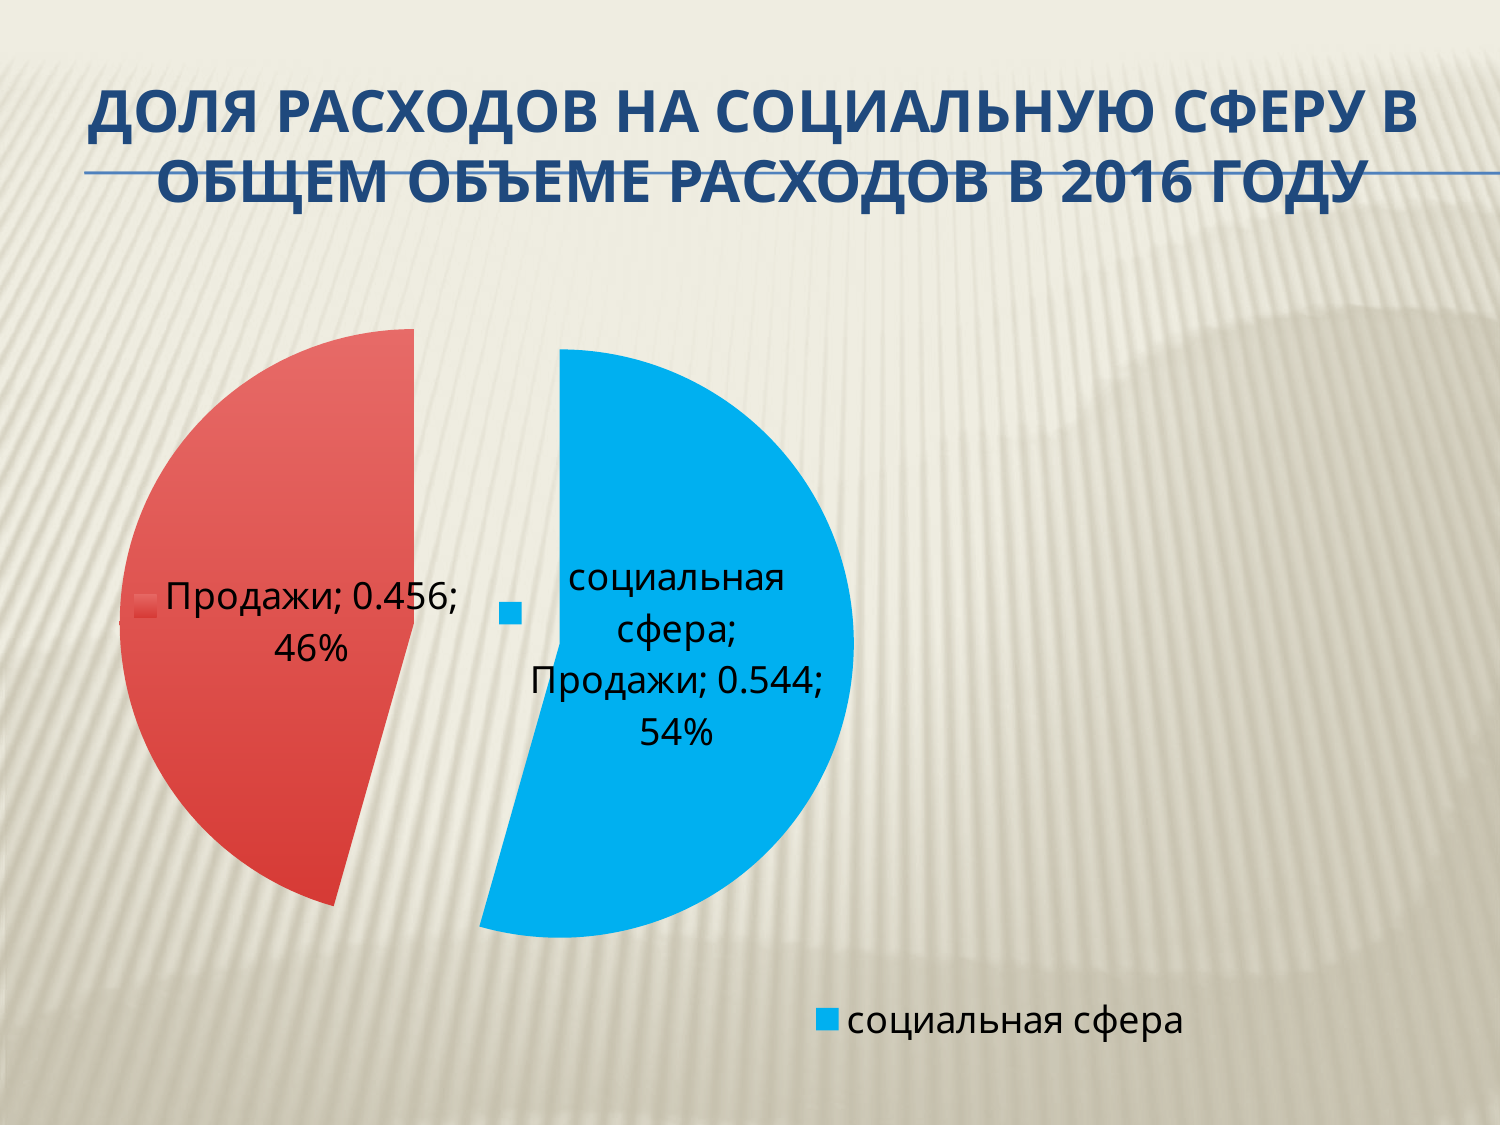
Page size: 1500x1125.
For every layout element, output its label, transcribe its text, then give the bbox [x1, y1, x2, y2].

chart [34, 234, 1466, 1091]
title Доля расходов на социальную сферу в общем объеме расходов в 2016 году [49, 75, 1475, 213]
